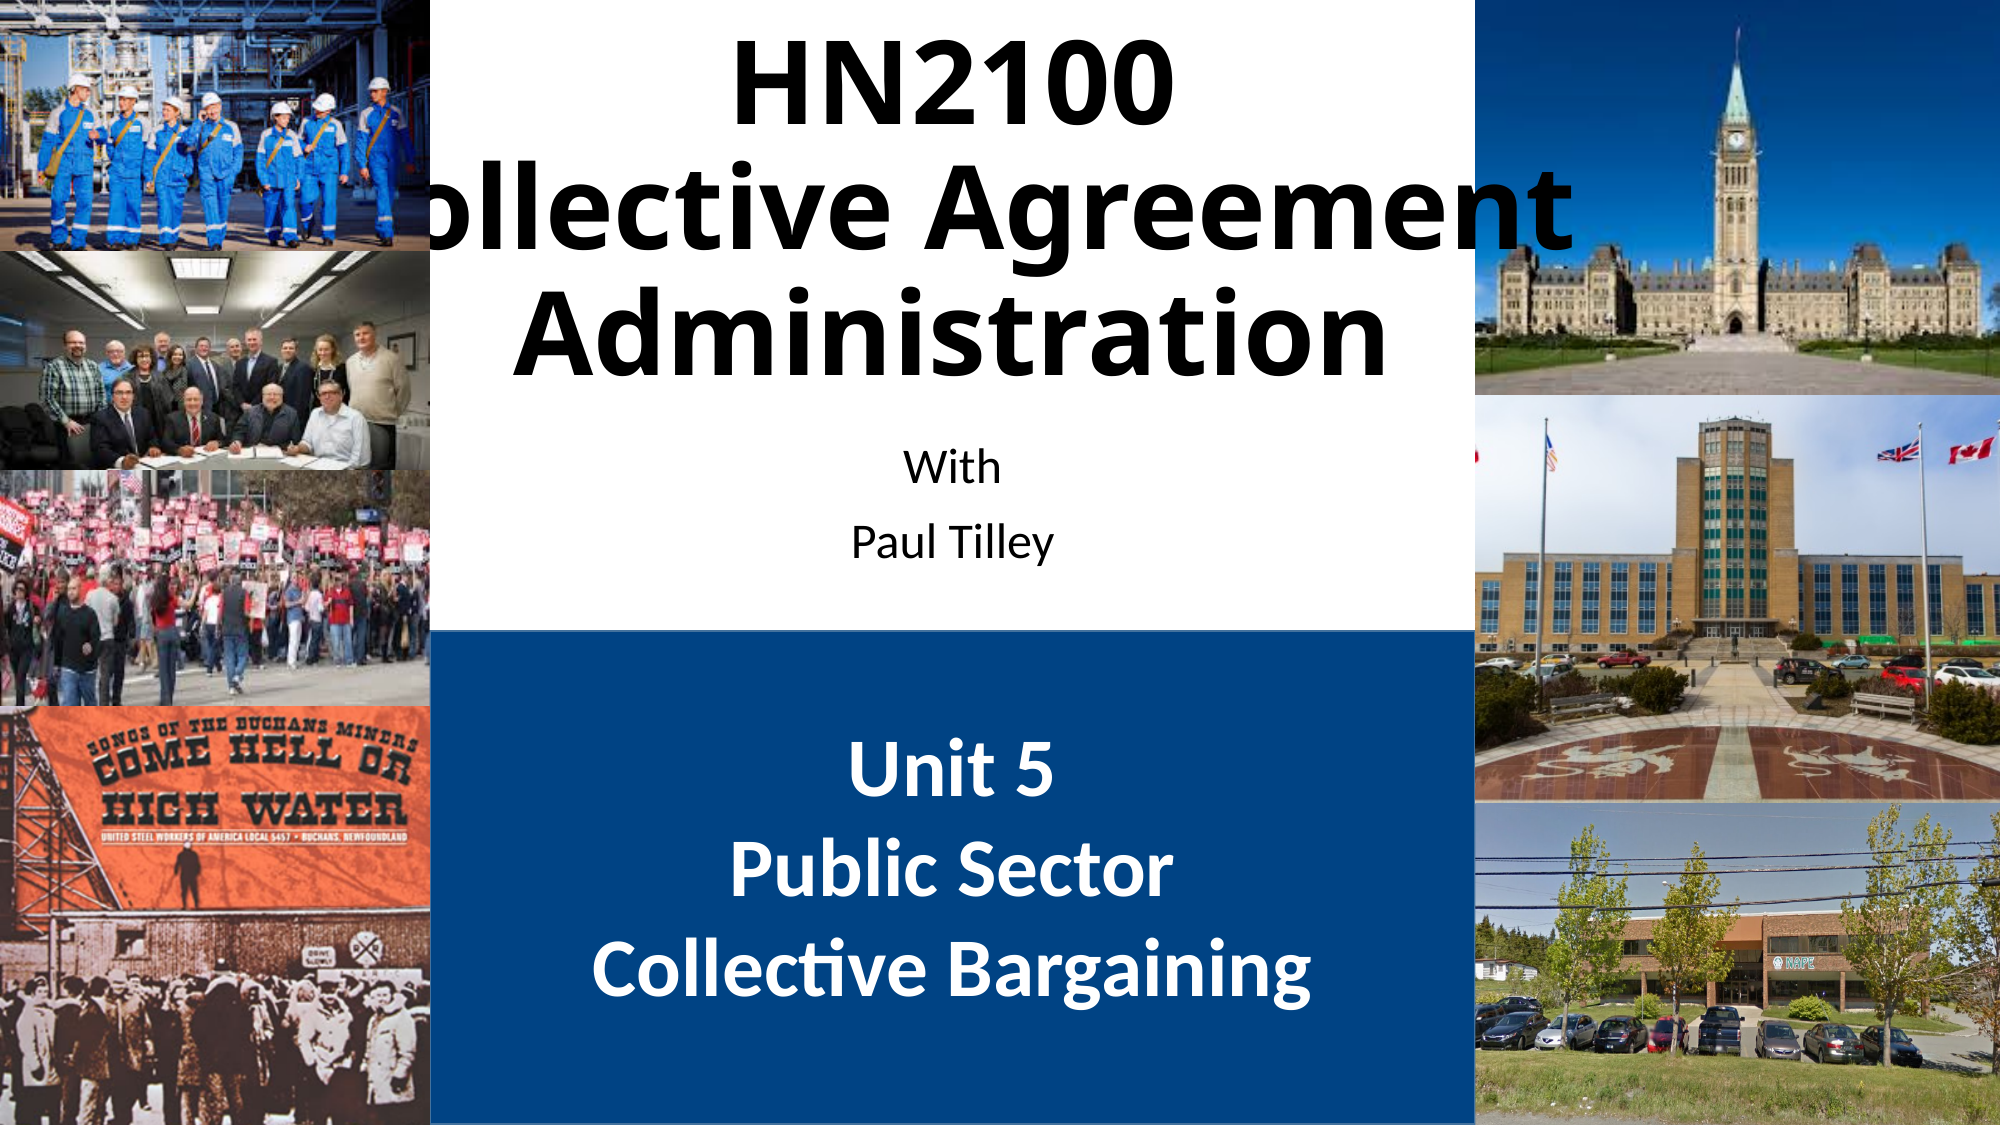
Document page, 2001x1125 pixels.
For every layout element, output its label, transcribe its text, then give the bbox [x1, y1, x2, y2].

text_box [430, 705, 1475, 1125]
subtitle With Paul Tilley [430, 432, 1475, 705]
text_box Unit 5 Public Sector Collective Bargaining [537, 705, 1368, 1021]
picture [1475, 0, 2000, 1125]
picture [0, 0, 430, 1125]
title HN2100 Collective Agreement Administration [430, 16, 1475, 408]
